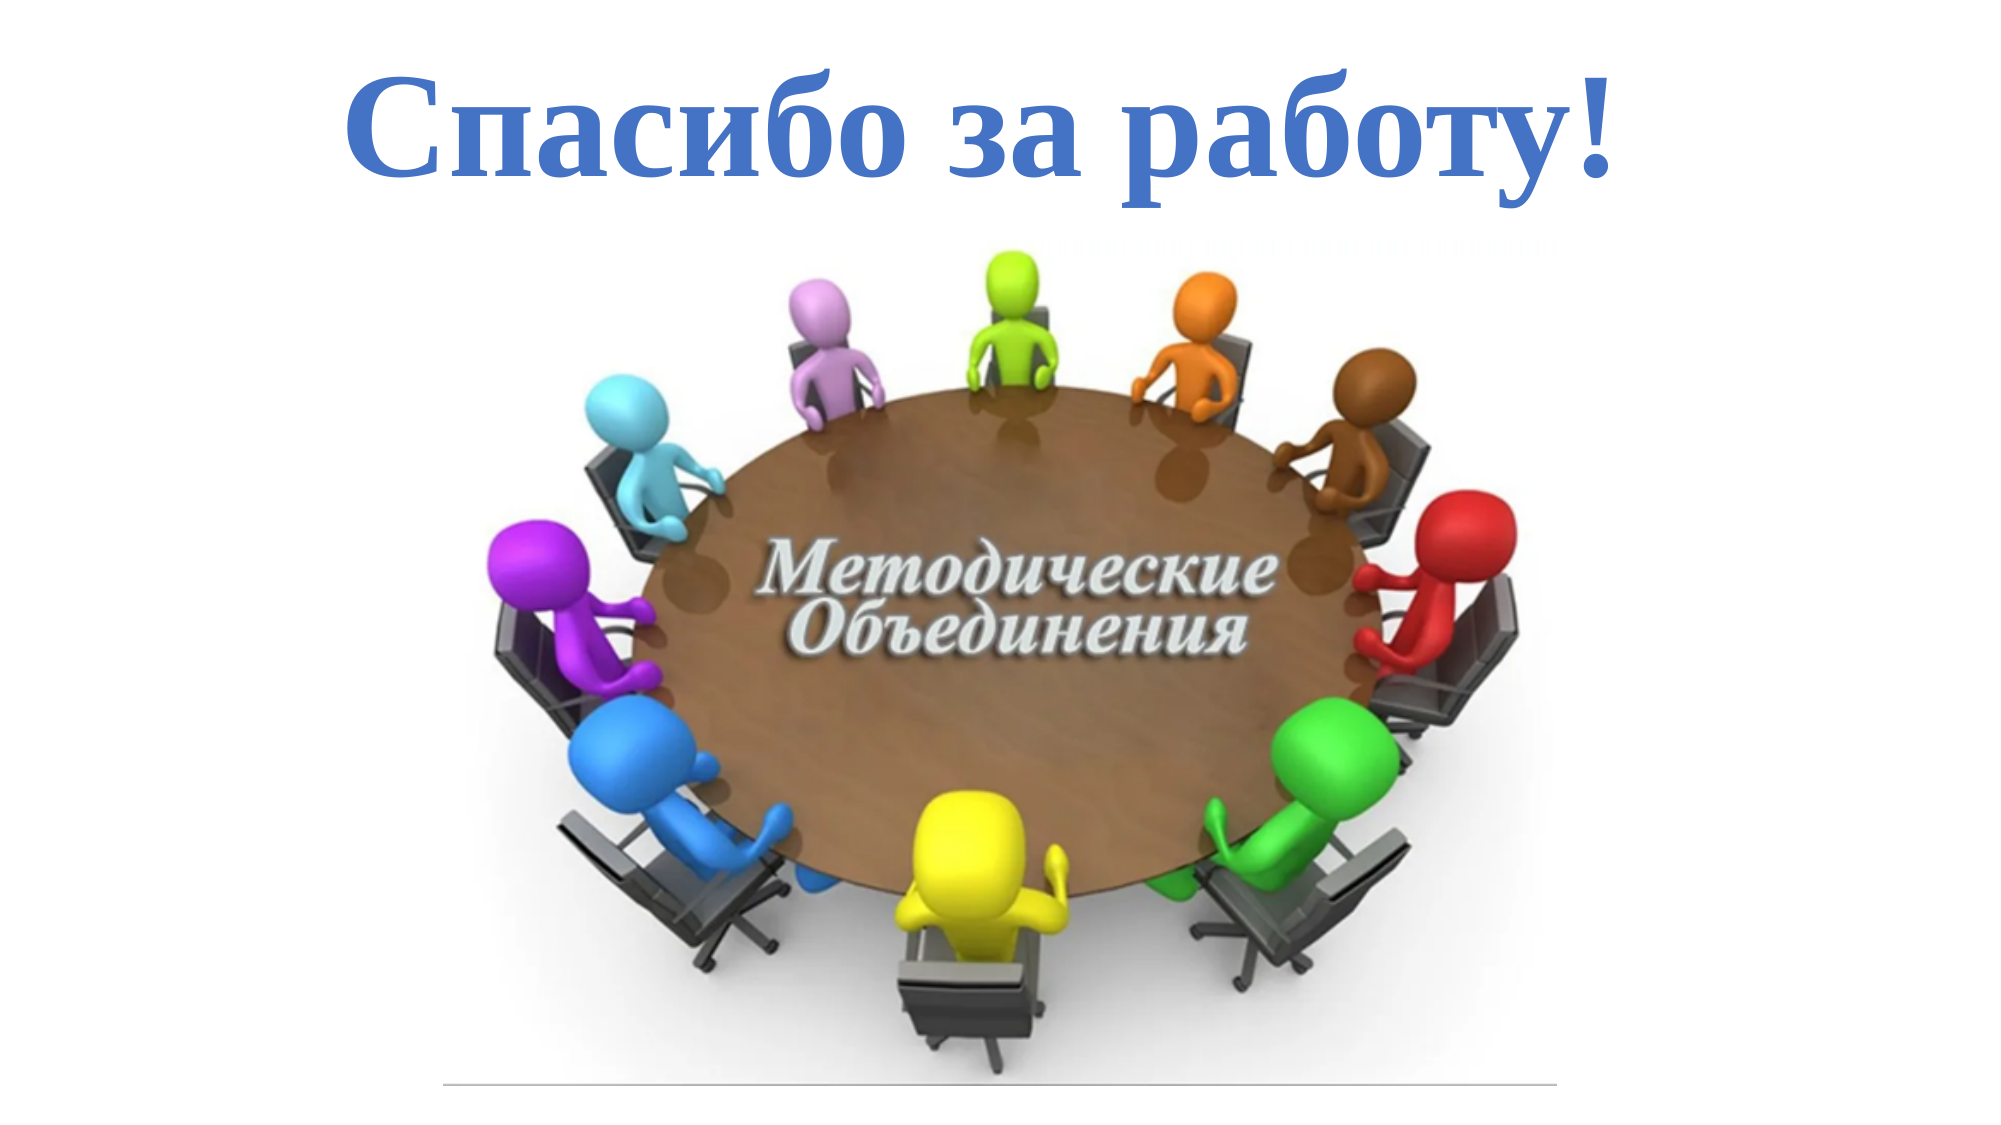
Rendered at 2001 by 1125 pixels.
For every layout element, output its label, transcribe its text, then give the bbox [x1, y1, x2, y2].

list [443, 240, 1557, 1086]
text_box Спасибо за работу! [94, 18, 1906, 214]
